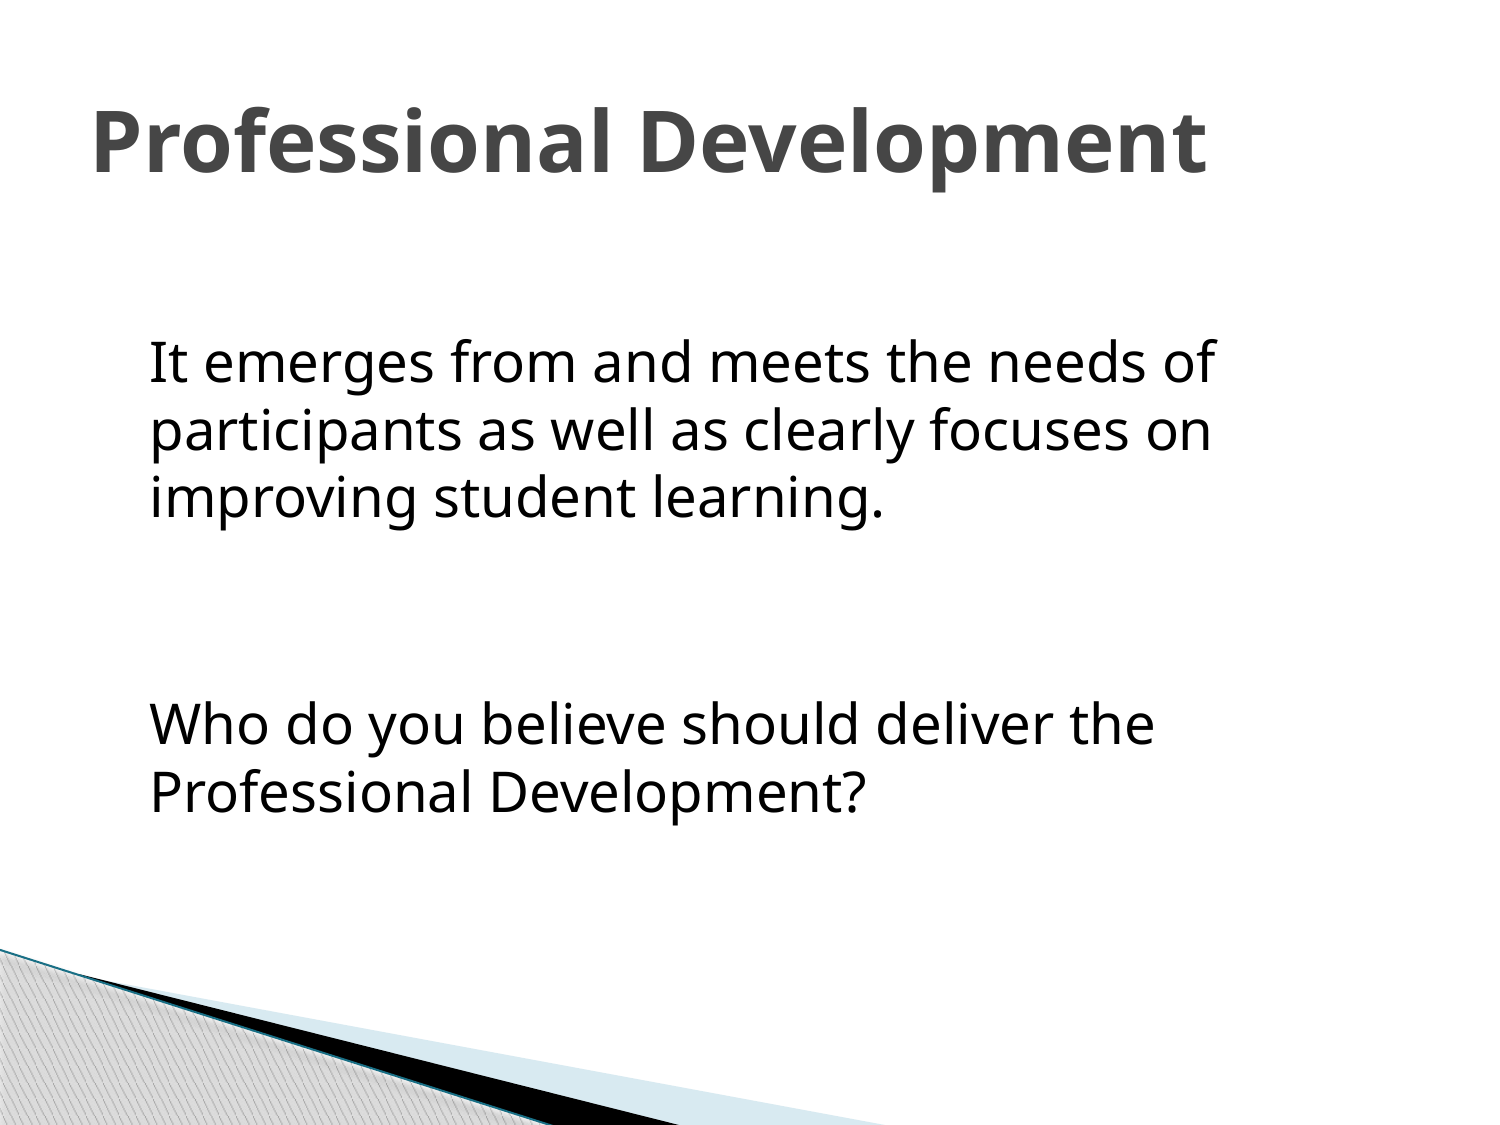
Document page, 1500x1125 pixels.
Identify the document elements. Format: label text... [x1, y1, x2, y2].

title Professional Development [75, 45, 1425, 233]
list It emerges from and meets the needs of participants as well as clearly focuses on improving student learning. Who do you believe should deliver the Professional Development? [75, 243, 1425, 986]
